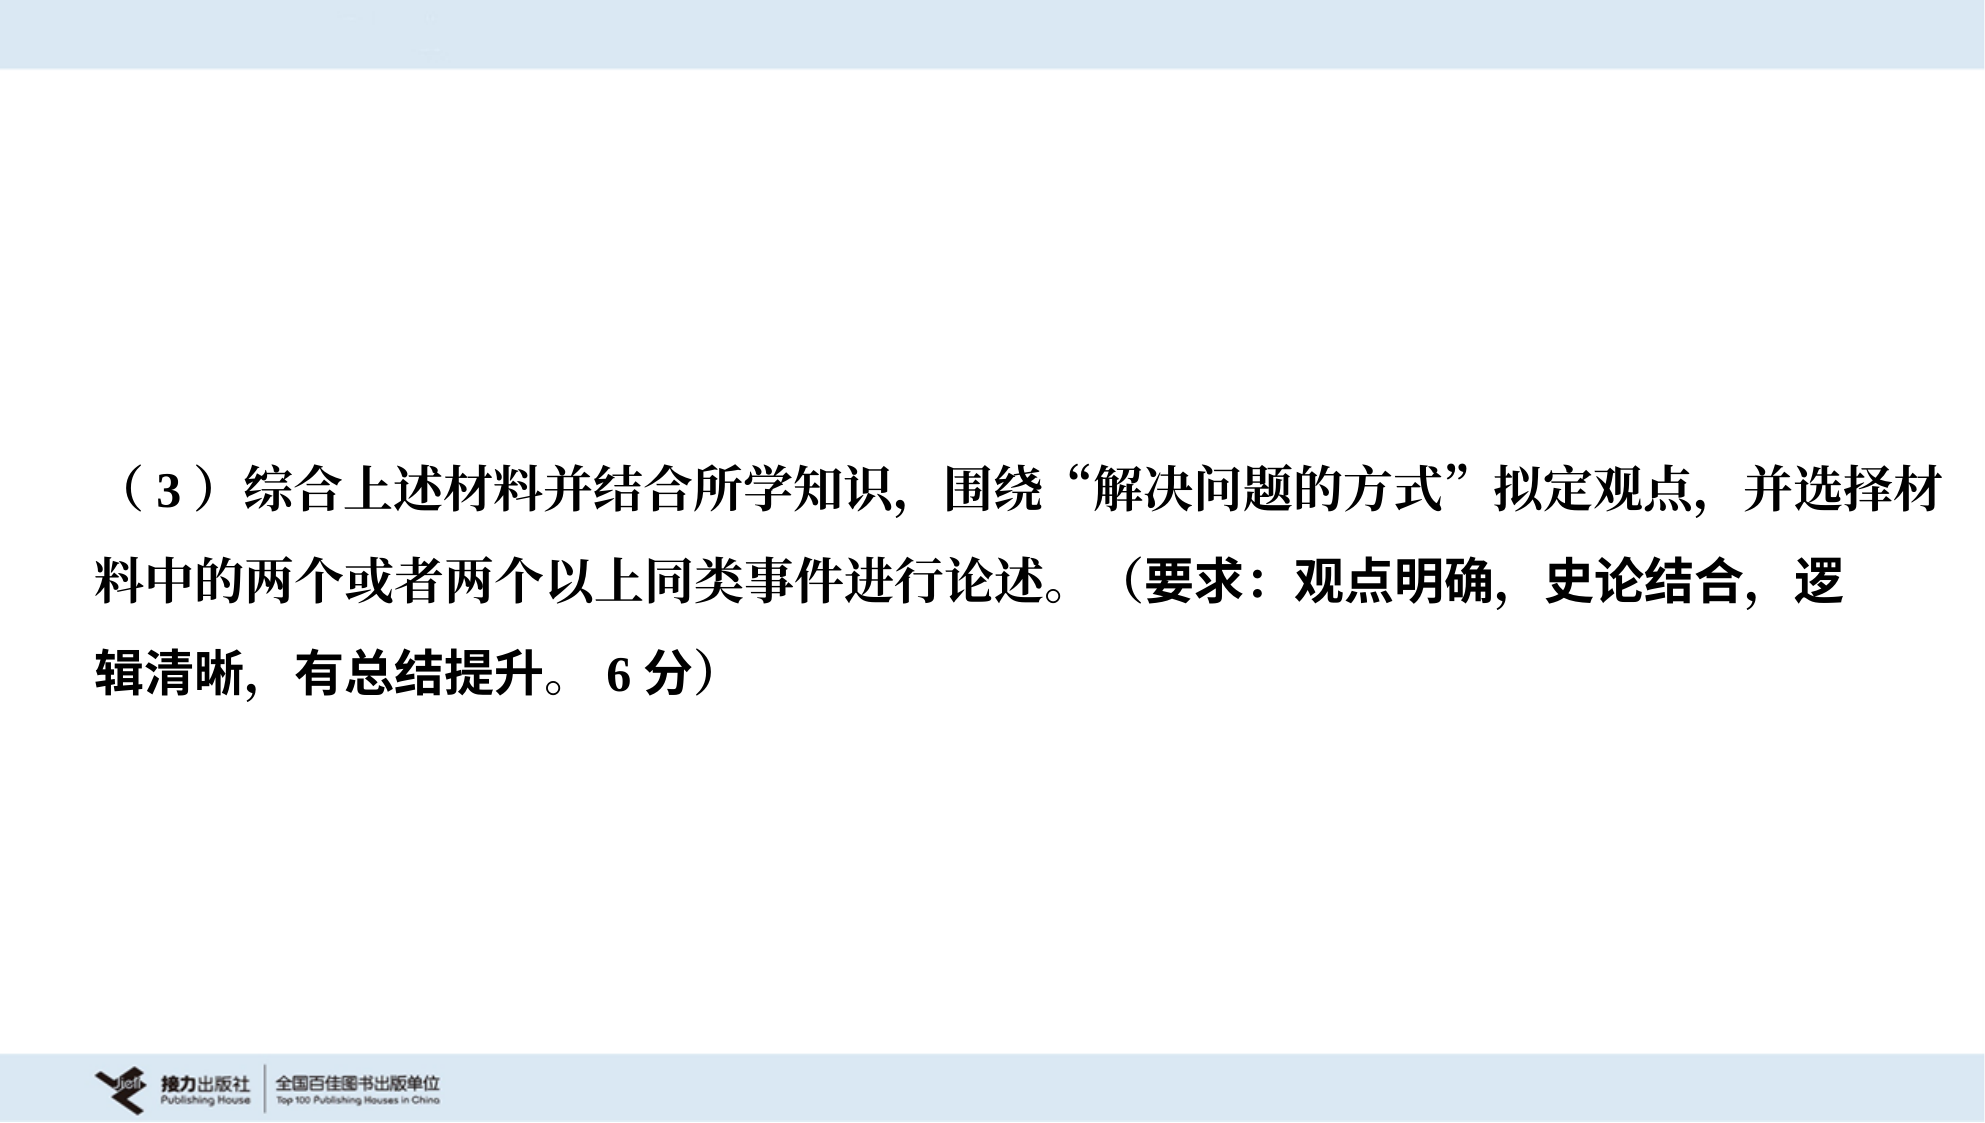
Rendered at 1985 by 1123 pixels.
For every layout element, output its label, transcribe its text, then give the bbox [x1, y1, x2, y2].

text_box （3）综合上述材料并结合所学知识，围绕“解决问题的方式”拟定观点，并选择材 料中的两个或者两个以上同类事件进行论述。（要求：观点明确，史论结合，逻 辑清晰，有总结提升。6分） [94, 426, 1892, 702]
picture [0, 0, 1985, 1122]
